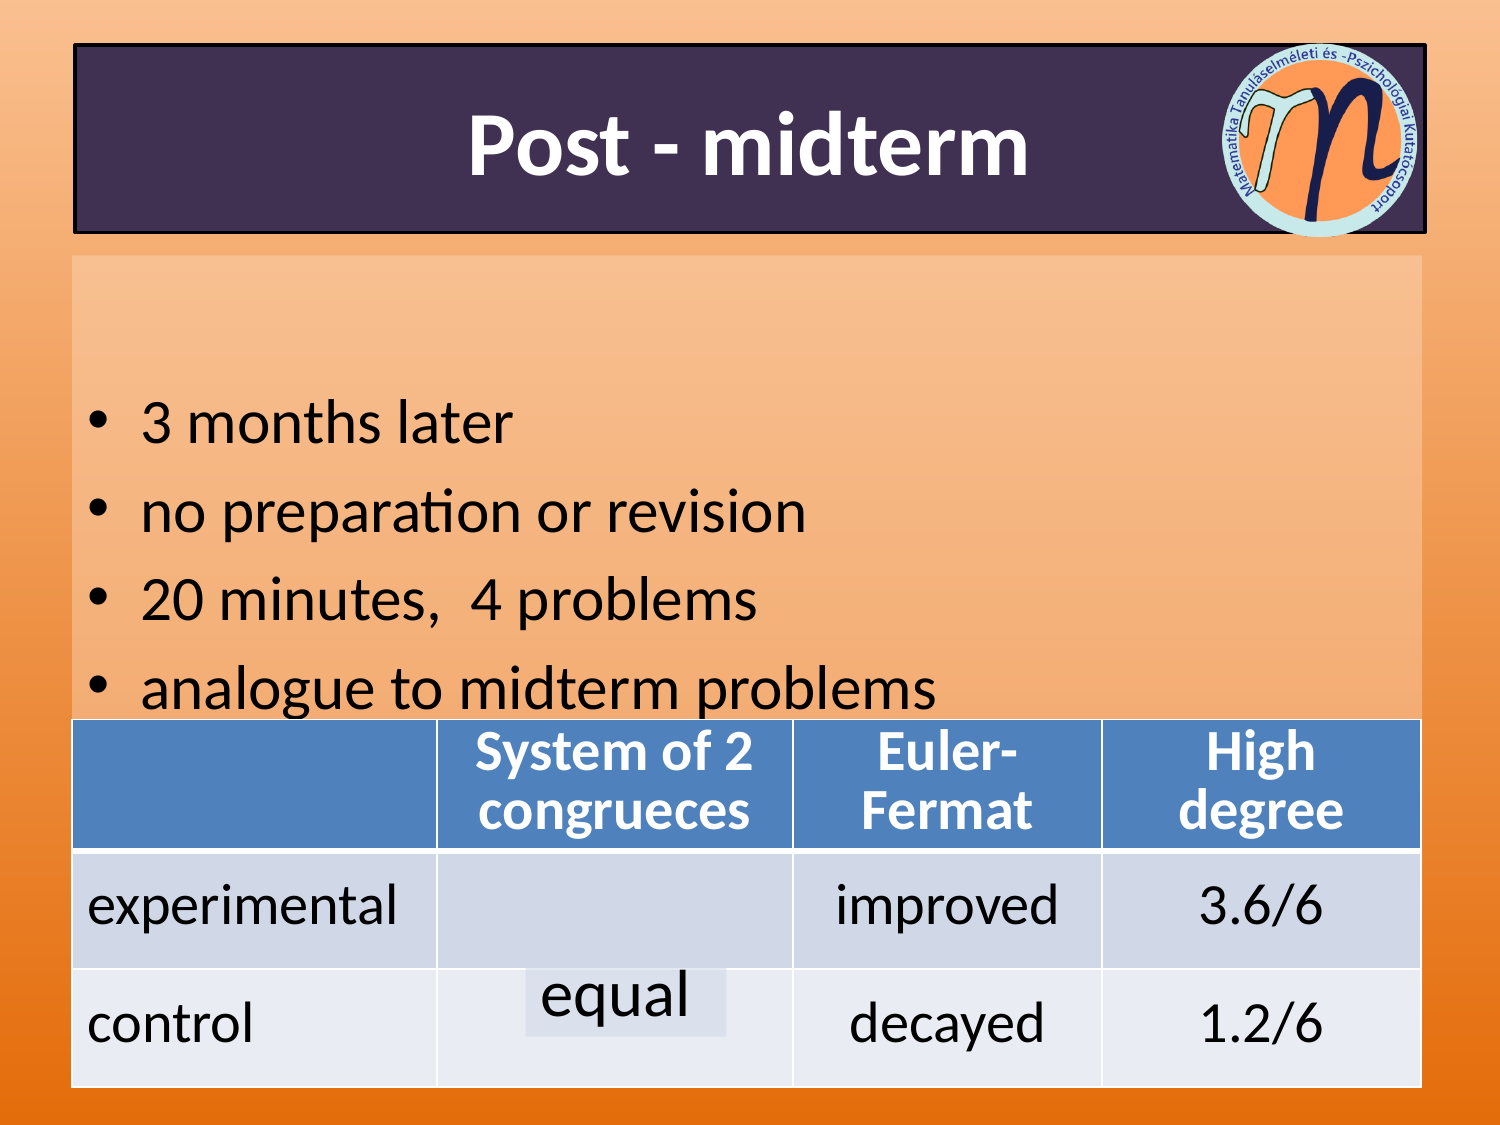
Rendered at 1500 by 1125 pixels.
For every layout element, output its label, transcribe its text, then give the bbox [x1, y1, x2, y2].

table_cell control [73, 970, 436, 1086]
table_cell [438, 854, 792, 968]
text_box equal [525, 941, 727, 1037]
table_header System of 2 congrueces [438, 720, 792, 848]
table_cell improved [794, 854, 1101, 968]
table_cell [438, 970, 792, 1086]
slide_number 30 [1074, 1042, 1425, 1103]
picture [1222, 40, 1422, 238]
table_header High degree [1103, 720, 1420, 848]
table_header [73, 720, 436, 848]
table_cell decayed [794, 970, 1101, 1086]
title Post - midterm [73, 43, 1218, 234]
table_header Euler-Fermat [794, 720, 1101, 848]
list 3 months later no preparation or revision 20 minutes, 4 problems analogue to midterm problems [72, 255, 1423, 1034]
table_cell 1.2/6 [1103, 970, 1420, 1086]
table_cell 3.6/6 [1103, 854, 1420, 968]
table_cell experimental [73, 854, 436, 968]
